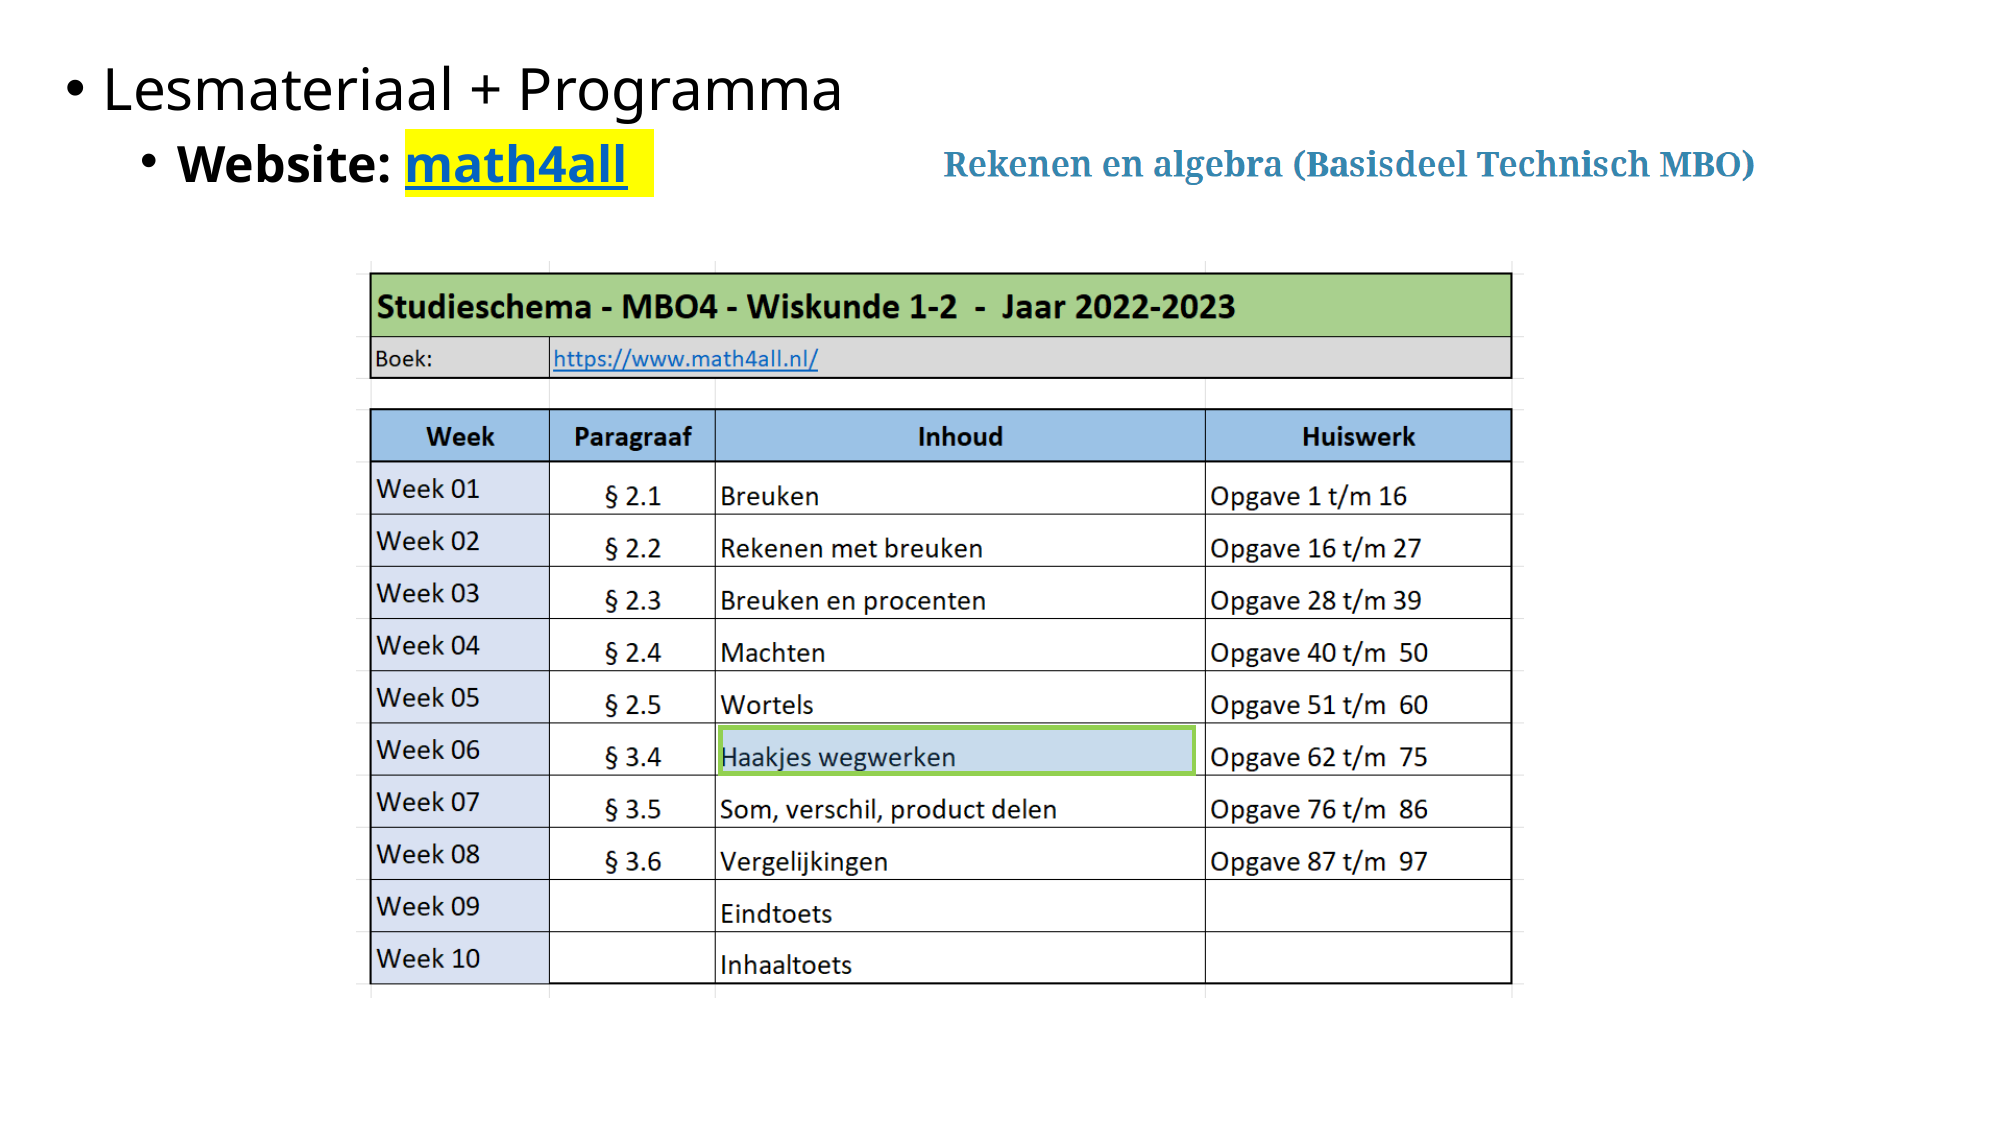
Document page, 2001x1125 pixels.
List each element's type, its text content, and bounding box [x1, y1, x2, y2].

list Lesmateriaal + Programma Website: math4all [50, 52, 1593, 285]
picture [356, 261, 1524, 998]
picture [923, 143, 2000, 194]
